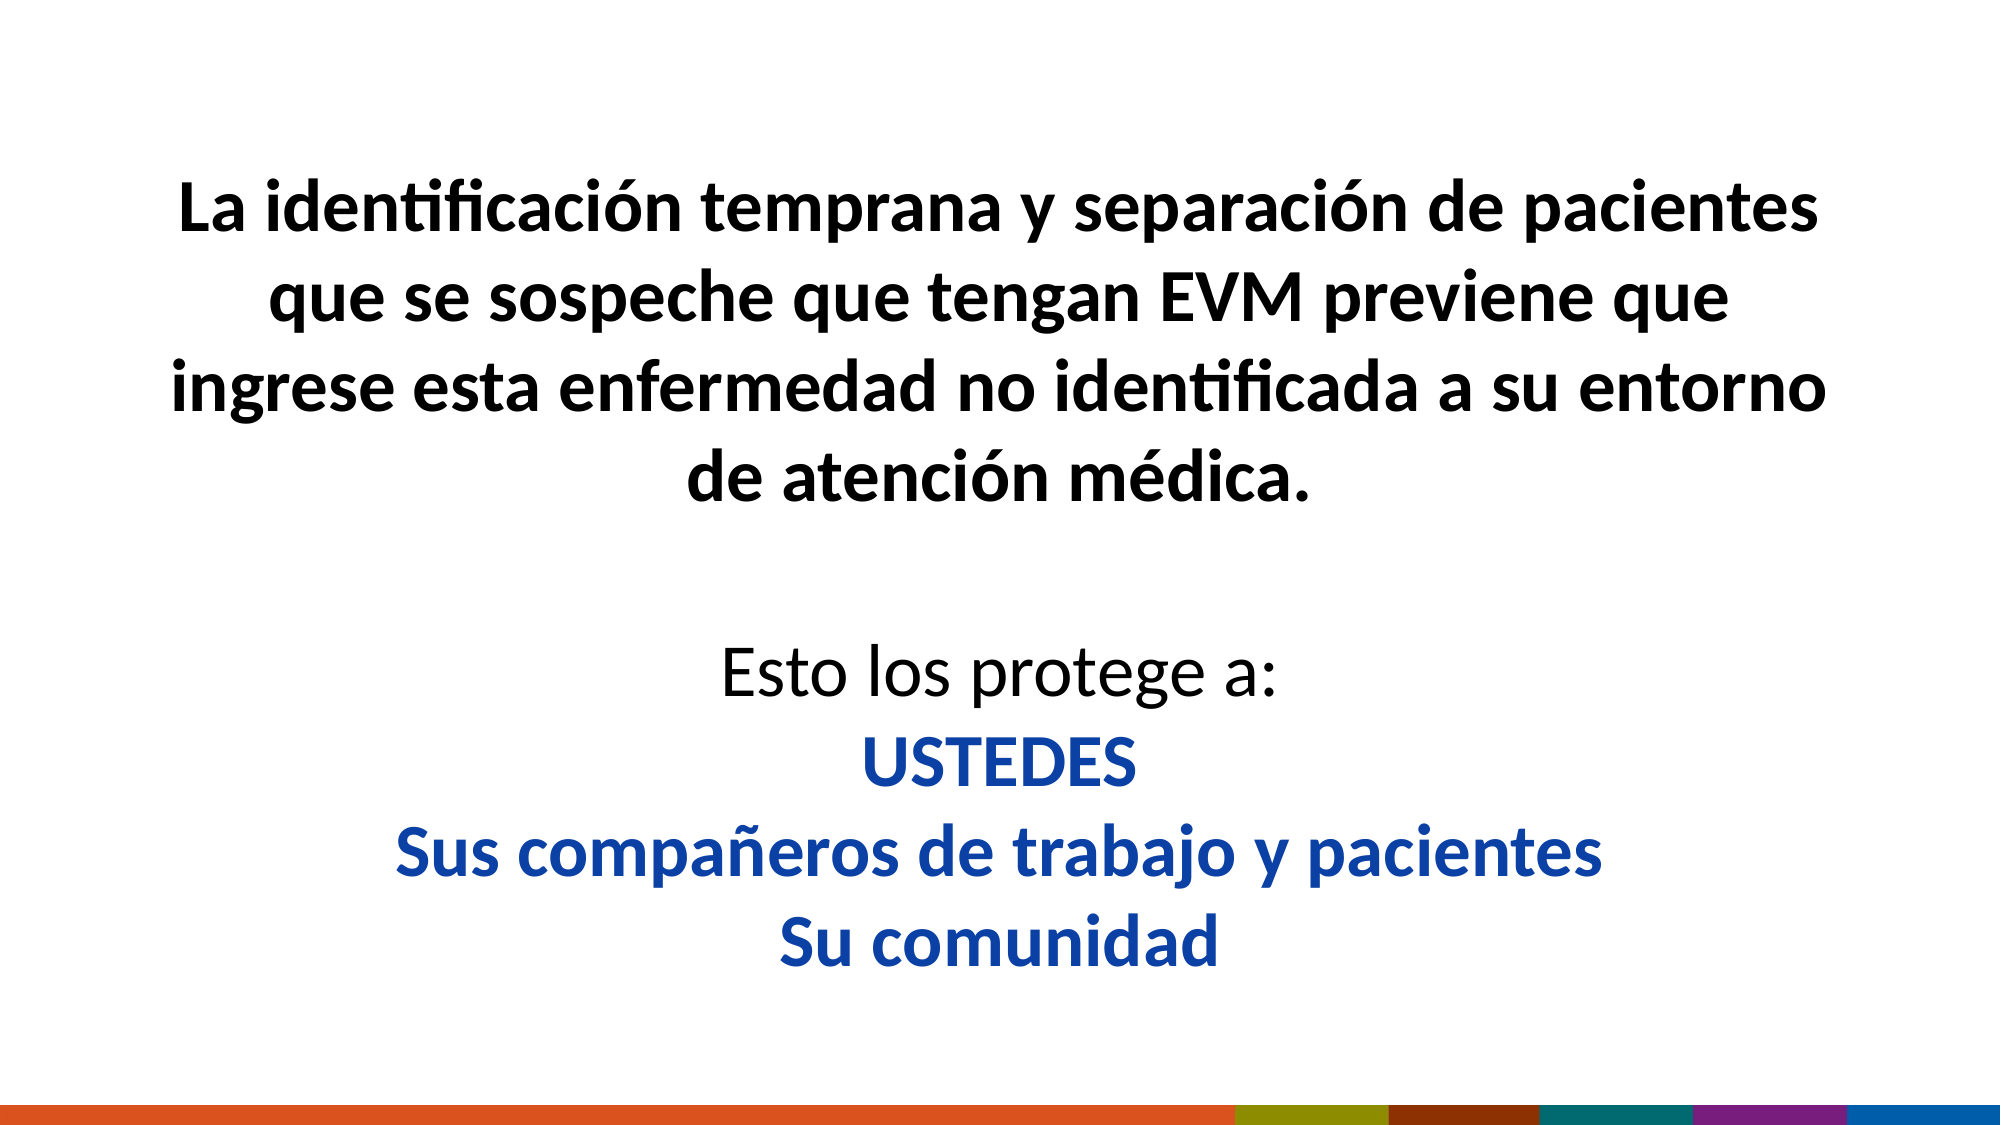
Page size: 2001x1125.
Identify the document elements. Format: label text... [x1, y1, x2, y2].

picture [0, 1105, 2000, 1125]
title La identificación temprana y separación de pacientes que se sospeche que tengan EVM previene que ingrese esta enfermedad no identificada a su entorno de atención médica. Esto los protege a: USTEDES Sus compañeros de trabajo y pacientes Su comunidad [137, 149, 1863, 1114]
